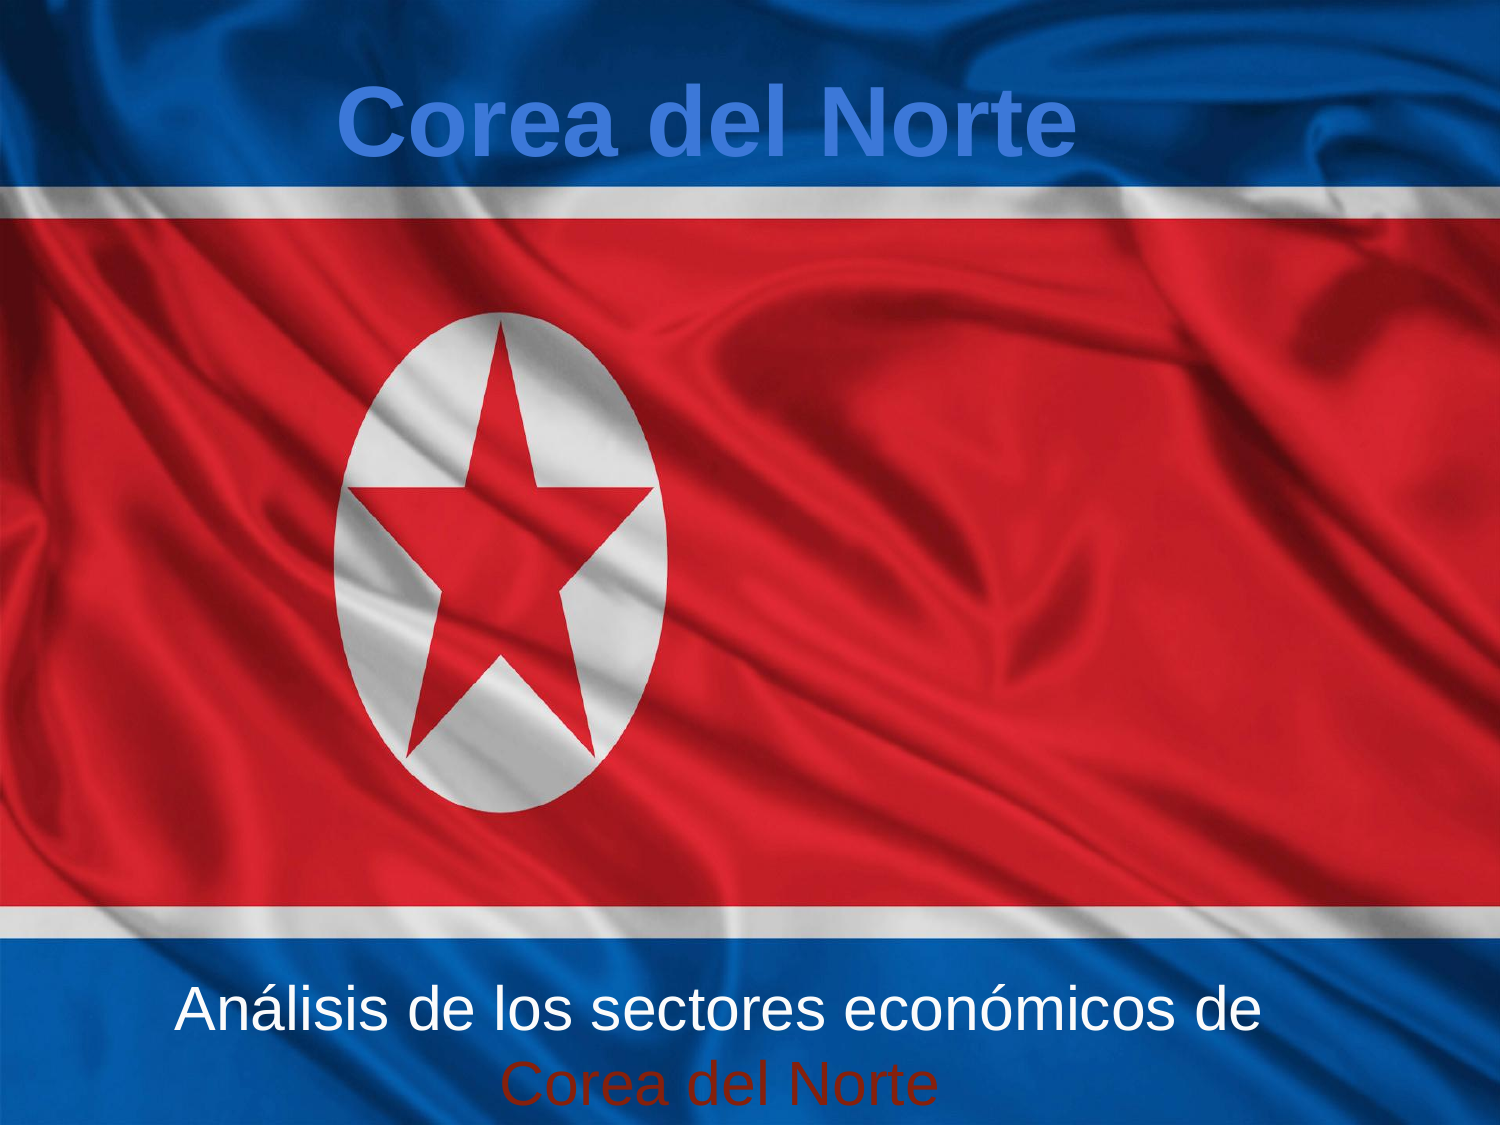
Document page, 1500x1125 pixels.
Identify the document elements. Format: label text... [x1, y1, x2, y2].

subtitle Análisis de los sectores económicos de Corea del Norte [82, 953, 1358, 1125]
title Corea del Norte [182, 0, 1233, 192]
picture [0, 0, 1500, 1125]
